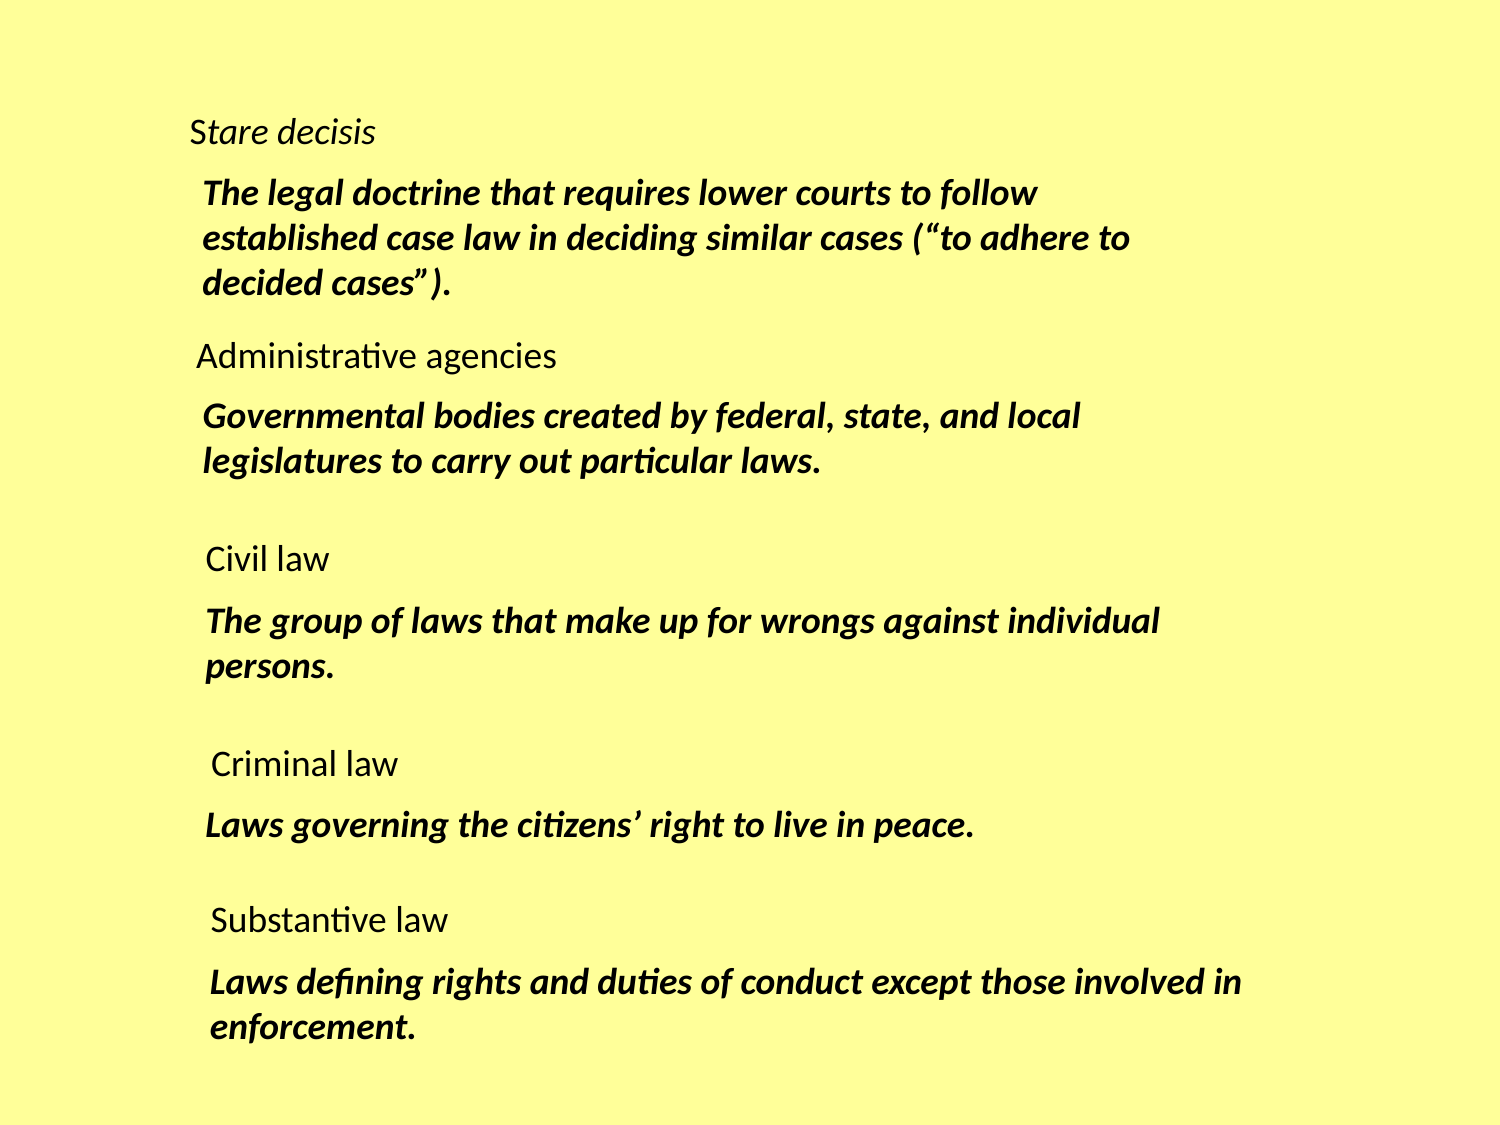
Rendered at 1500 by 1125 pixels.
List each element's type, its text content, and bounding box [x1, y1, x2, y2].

text_box Civil law [190, 526, 345, 587]
text_box The group of laws that make up for wrongs against individual persons. [190, 589, 1300, 694]
text_box Laws defining rights and duties of conduct except those involved in enforcement. [194, 949, 1275, 1055]
text_box Criminal law [196, 731, 414, 792]
text_box Governmental bodies created by federal, state, and local legislatures to carry out particular laws. [188, 384, 1250, 489]
text_box Administrative agencies [181, 323, 573, 384]
text_box Substantive law [195, 887, 464, 948]
text_box Laws governing the citizens’ right to live in peace. [190, 792, 1199, 853]
text_box The legal doctrine that requires lower courts to follow established case law in deciding similar cases (“to adhere to decided cases”). [187, 160, 1150, 311]
text_box Stare decisis [24, 99, 463, 160]
